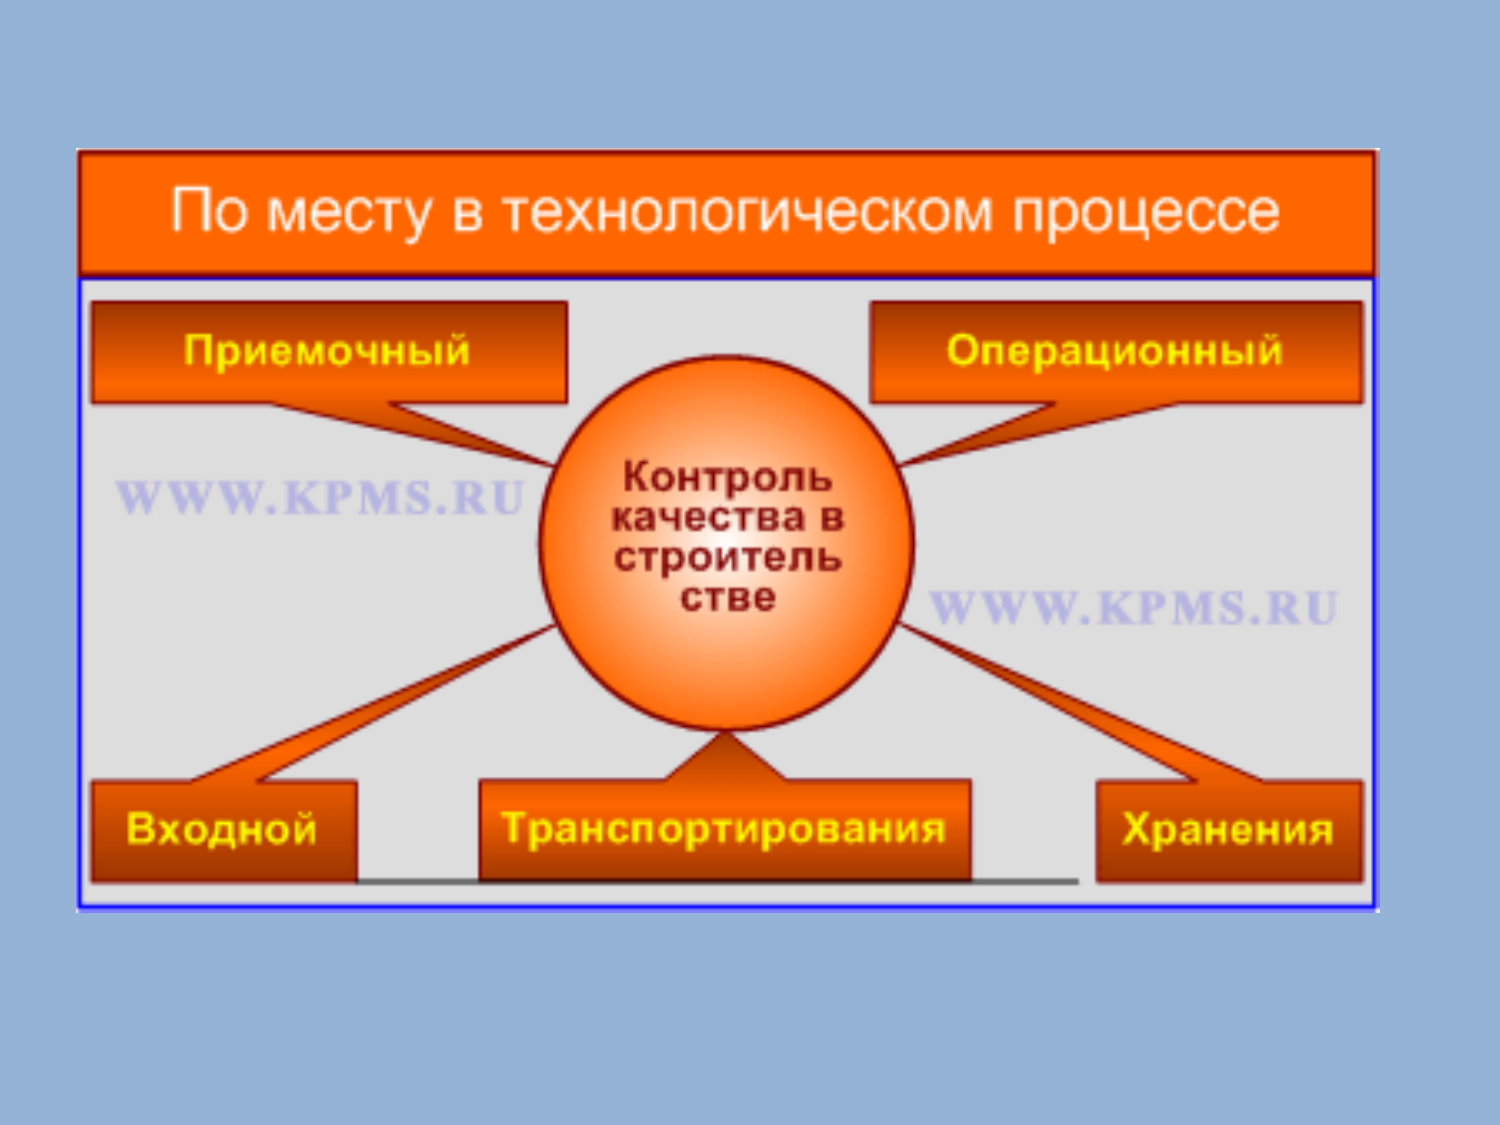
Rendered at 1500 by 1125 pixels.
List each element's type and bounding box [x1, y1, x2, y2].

picture [76, 148, 1380, 913]
